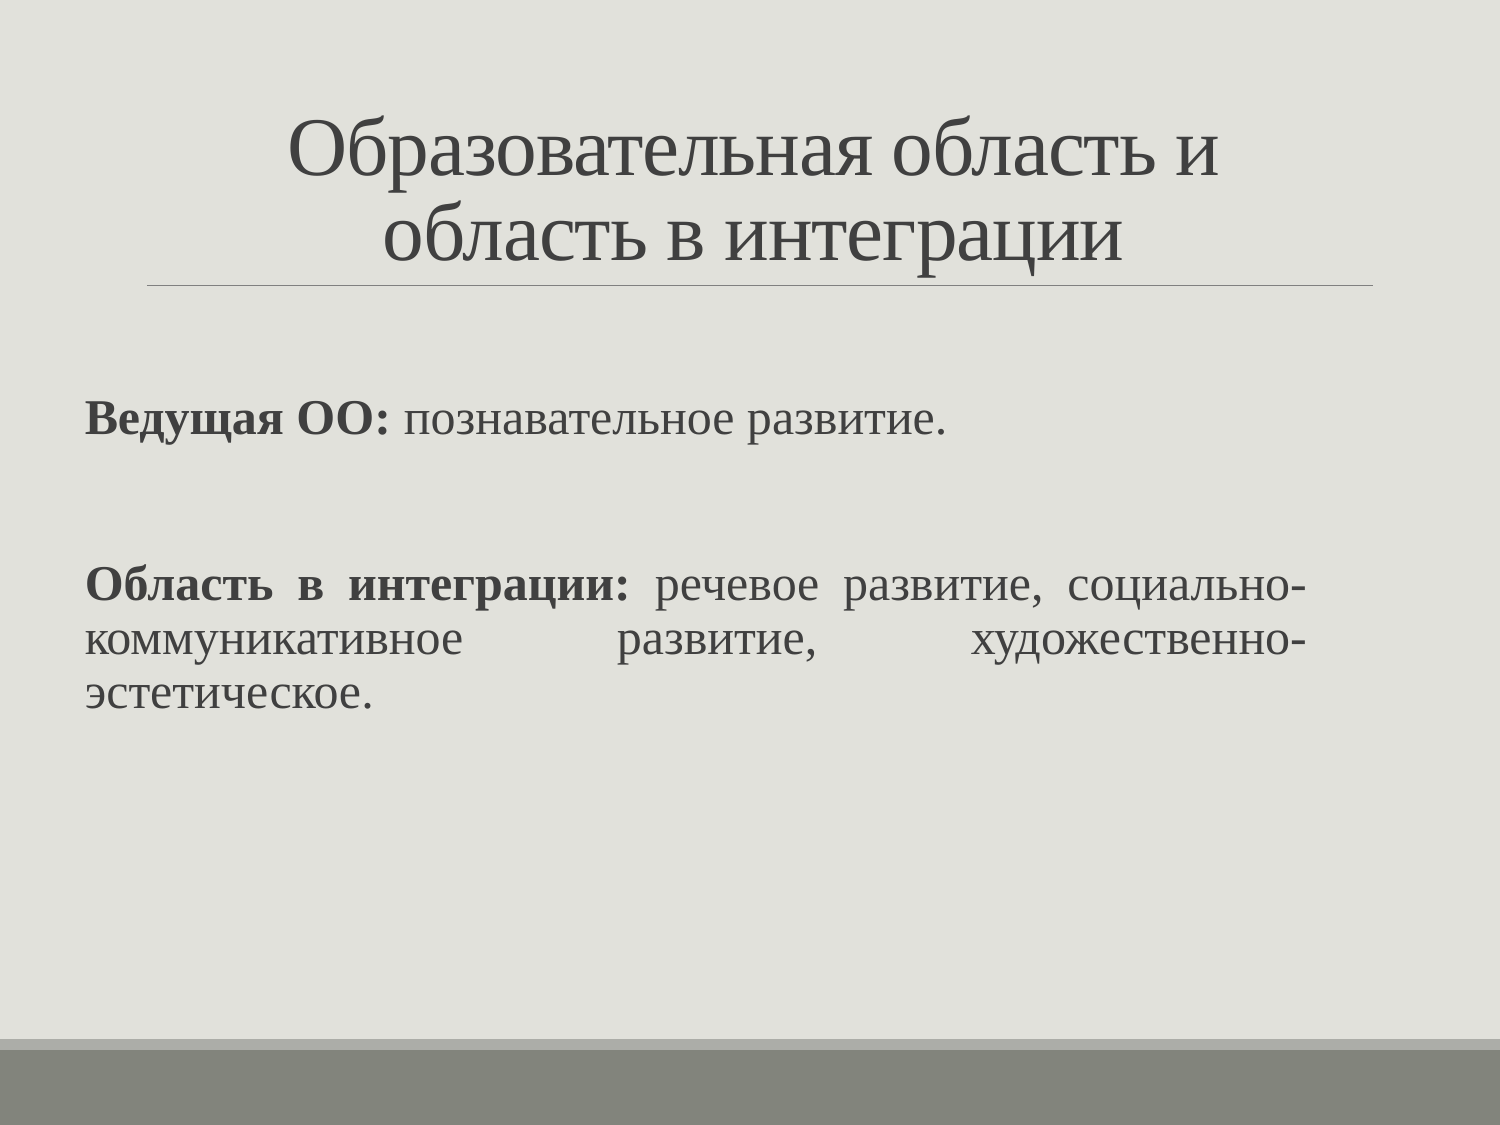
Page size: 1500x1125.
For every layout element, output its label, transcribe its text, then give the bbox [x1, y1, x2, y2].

title Образовательная область и область в интеграции [135, 47, 1373, 285]
list Ведущая ОО: познавательное развитие. Область в интеграции: речевое развитие, социально-коммуникативное развитие, художественно-эстетическое. [69, 383, 1308, 1044]
